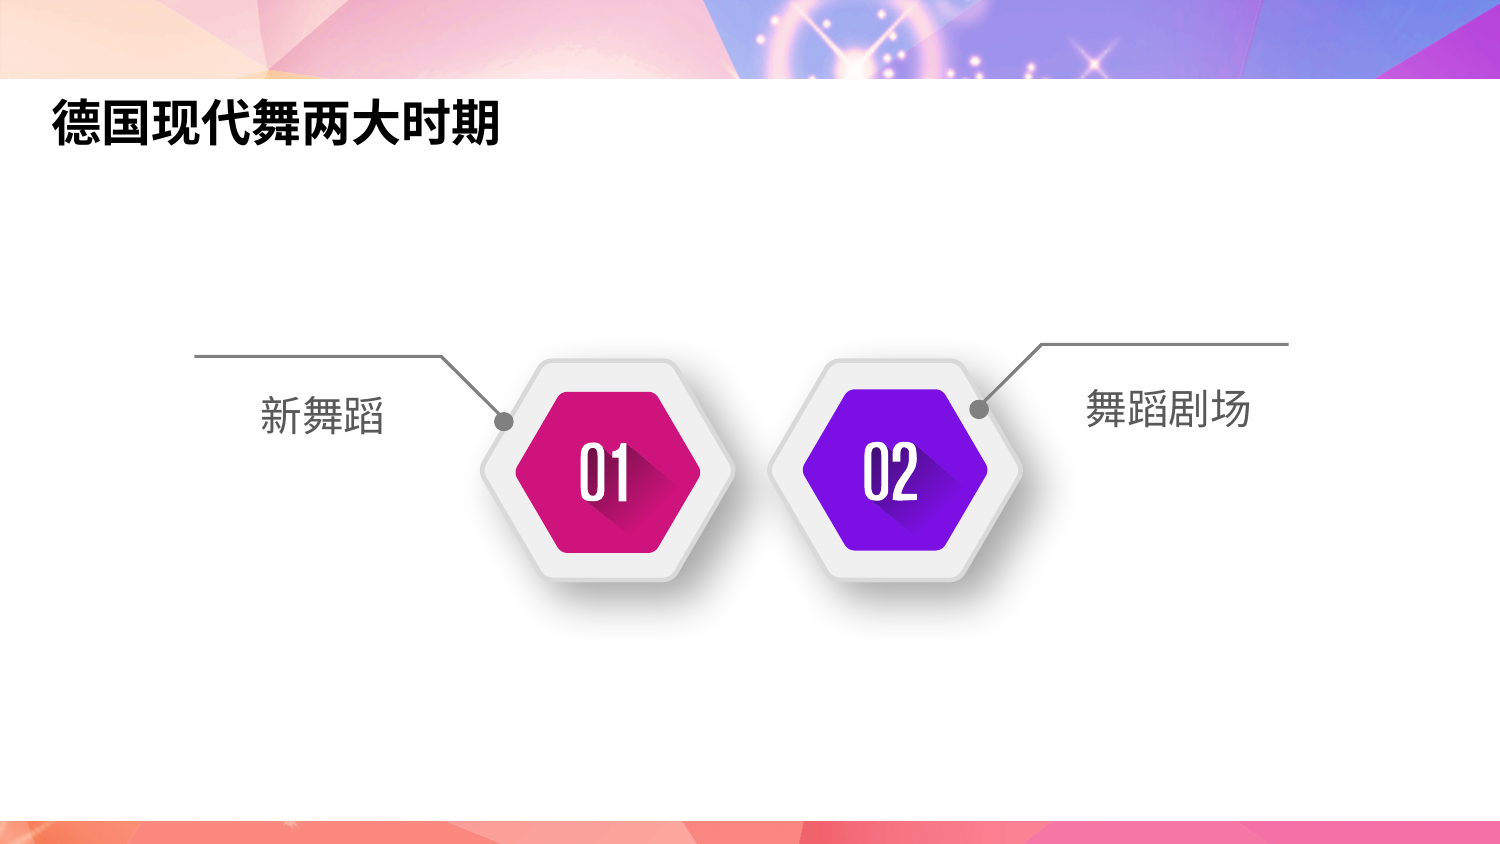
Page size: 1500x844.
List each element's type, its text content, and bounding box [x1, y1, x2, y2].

picture [0, 0, 1500, 79]
text_box 德国现代舞两大时期 [36, 84, 541, 187]
text_box 舞蹈剧场 [1074, 377, 1264, 439]
text_box [1022, 342, 1289, 367]
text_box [481, 360, 734, 580]
text_box 新舞蹈 [249, 383, 397, 445]
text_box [768, 360, 1022, 580]
text_box [194, 354, 481, 399]
picture [0, 821, 1500, 844]
